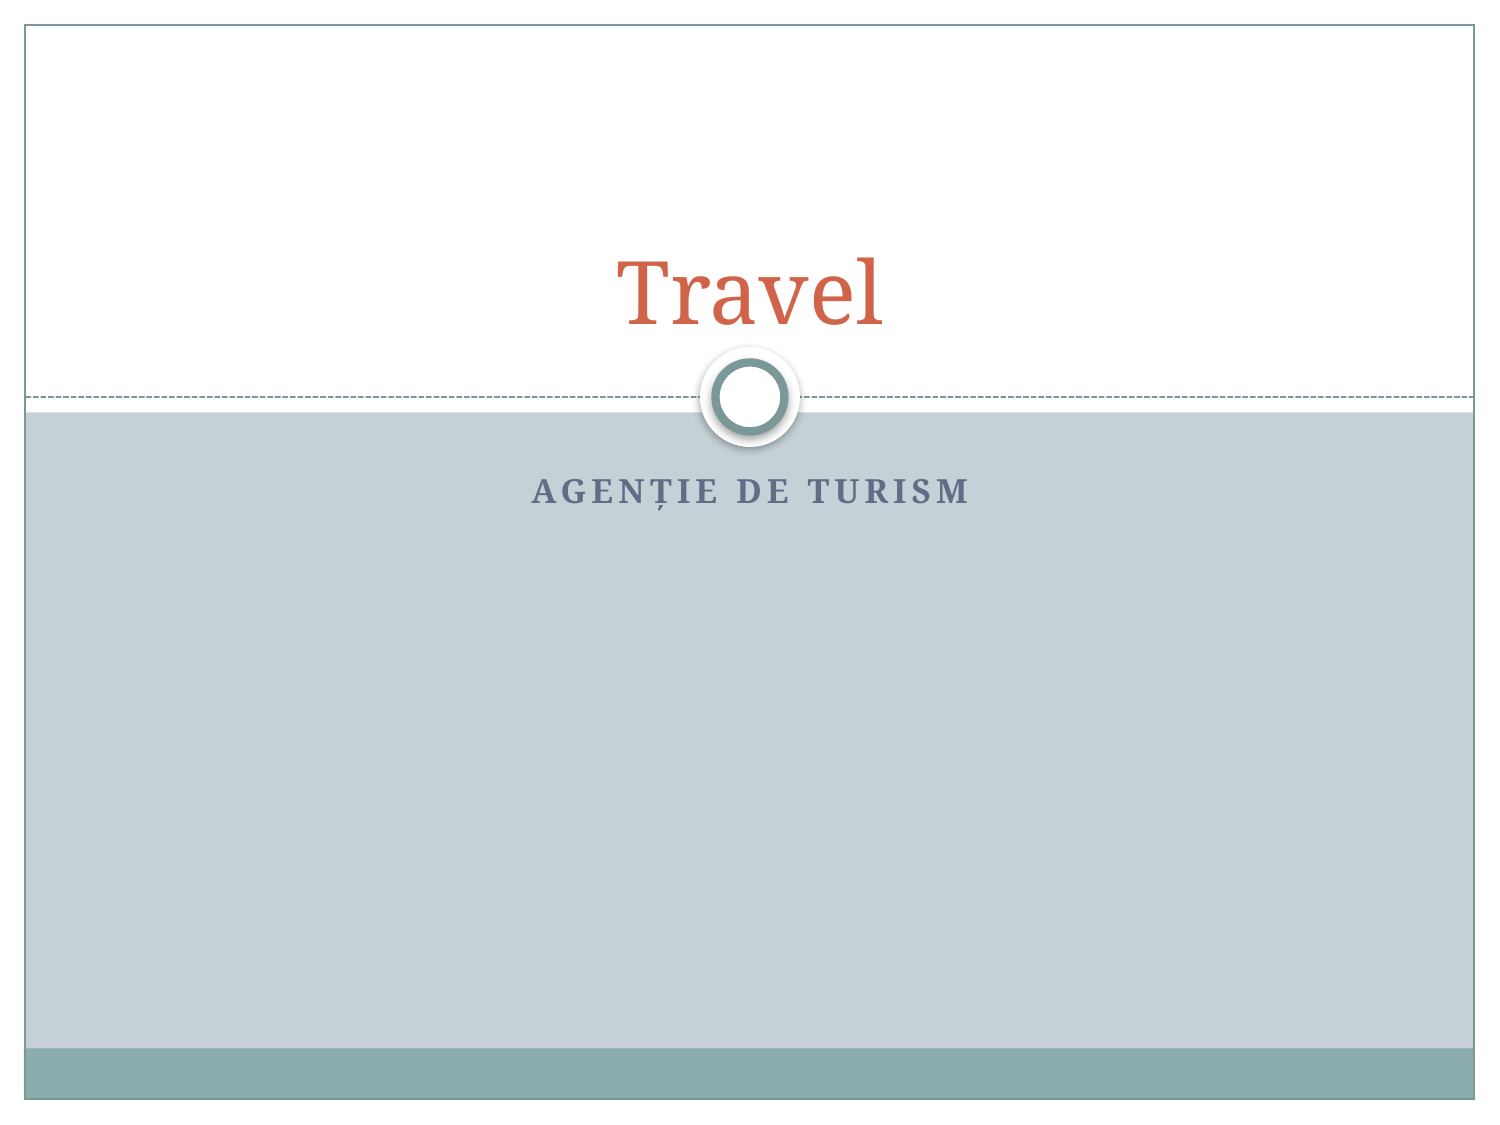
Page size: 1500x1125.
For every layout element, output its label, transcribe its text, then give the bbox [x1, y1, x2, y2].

title Travel [112, 62, 1388, 350]
subtitle Agenție de turism [225, 462, 1275, 750]
